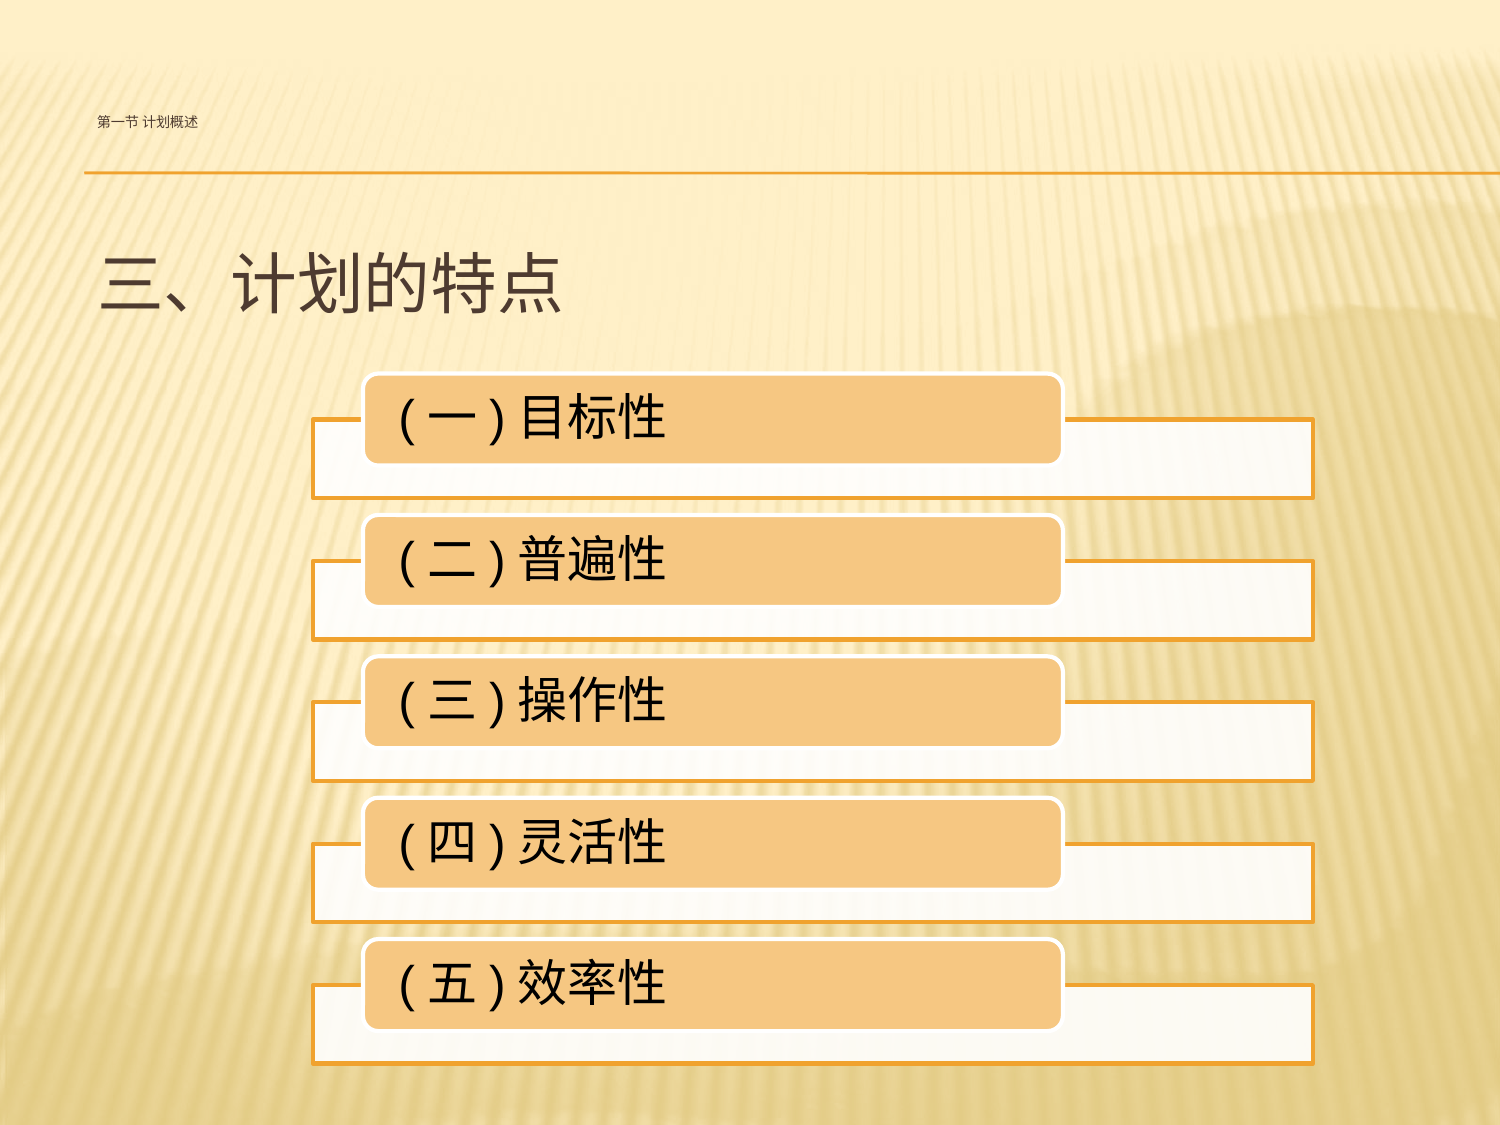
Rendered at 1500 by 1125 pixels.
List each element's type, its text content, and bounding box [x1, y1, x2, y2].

list 三、计划的特点 [81, 234, 1426, 1006]
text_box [312, 361, 1314, 1076]
title 第一节 计划概述 [82, 82, 1432, 155]
